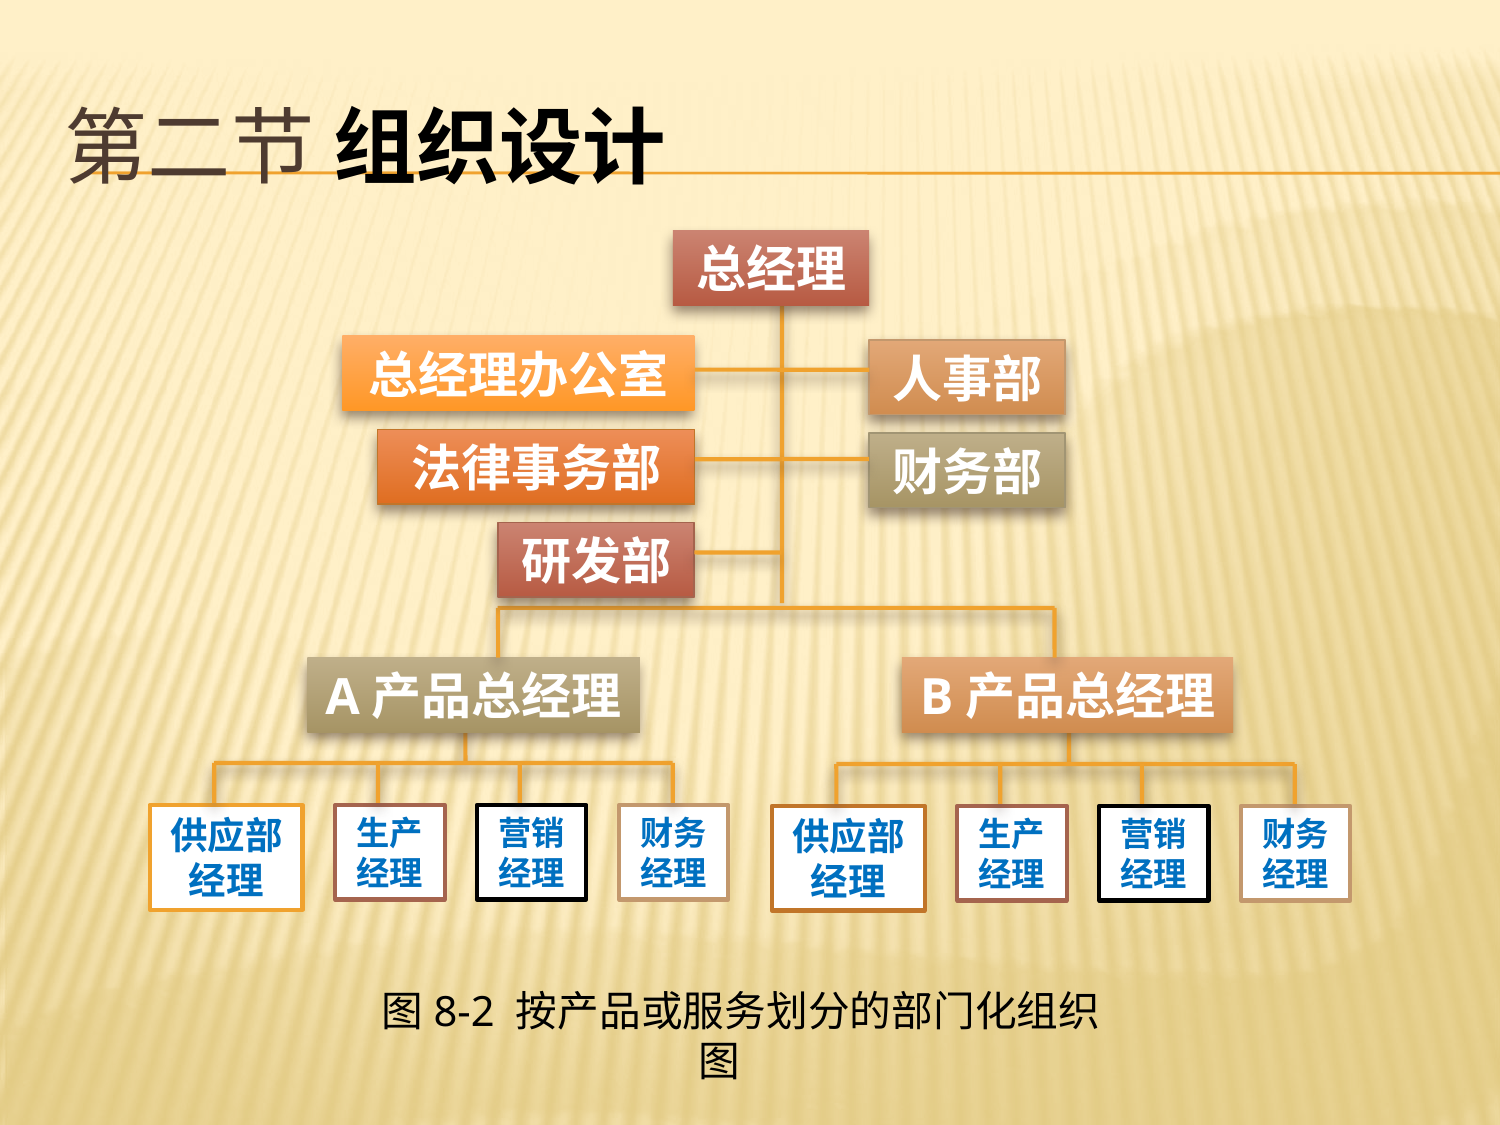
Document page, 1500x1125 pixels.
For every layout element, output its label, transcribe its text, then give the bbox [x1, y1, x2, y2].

text_box 图8-2 按产品或服务划分的部门化组织图 [302, 976, 1136, 1092]
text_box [149, 212, 1351, 913]
title 第二节 组织设计 [50, 75, 1475, 213]
